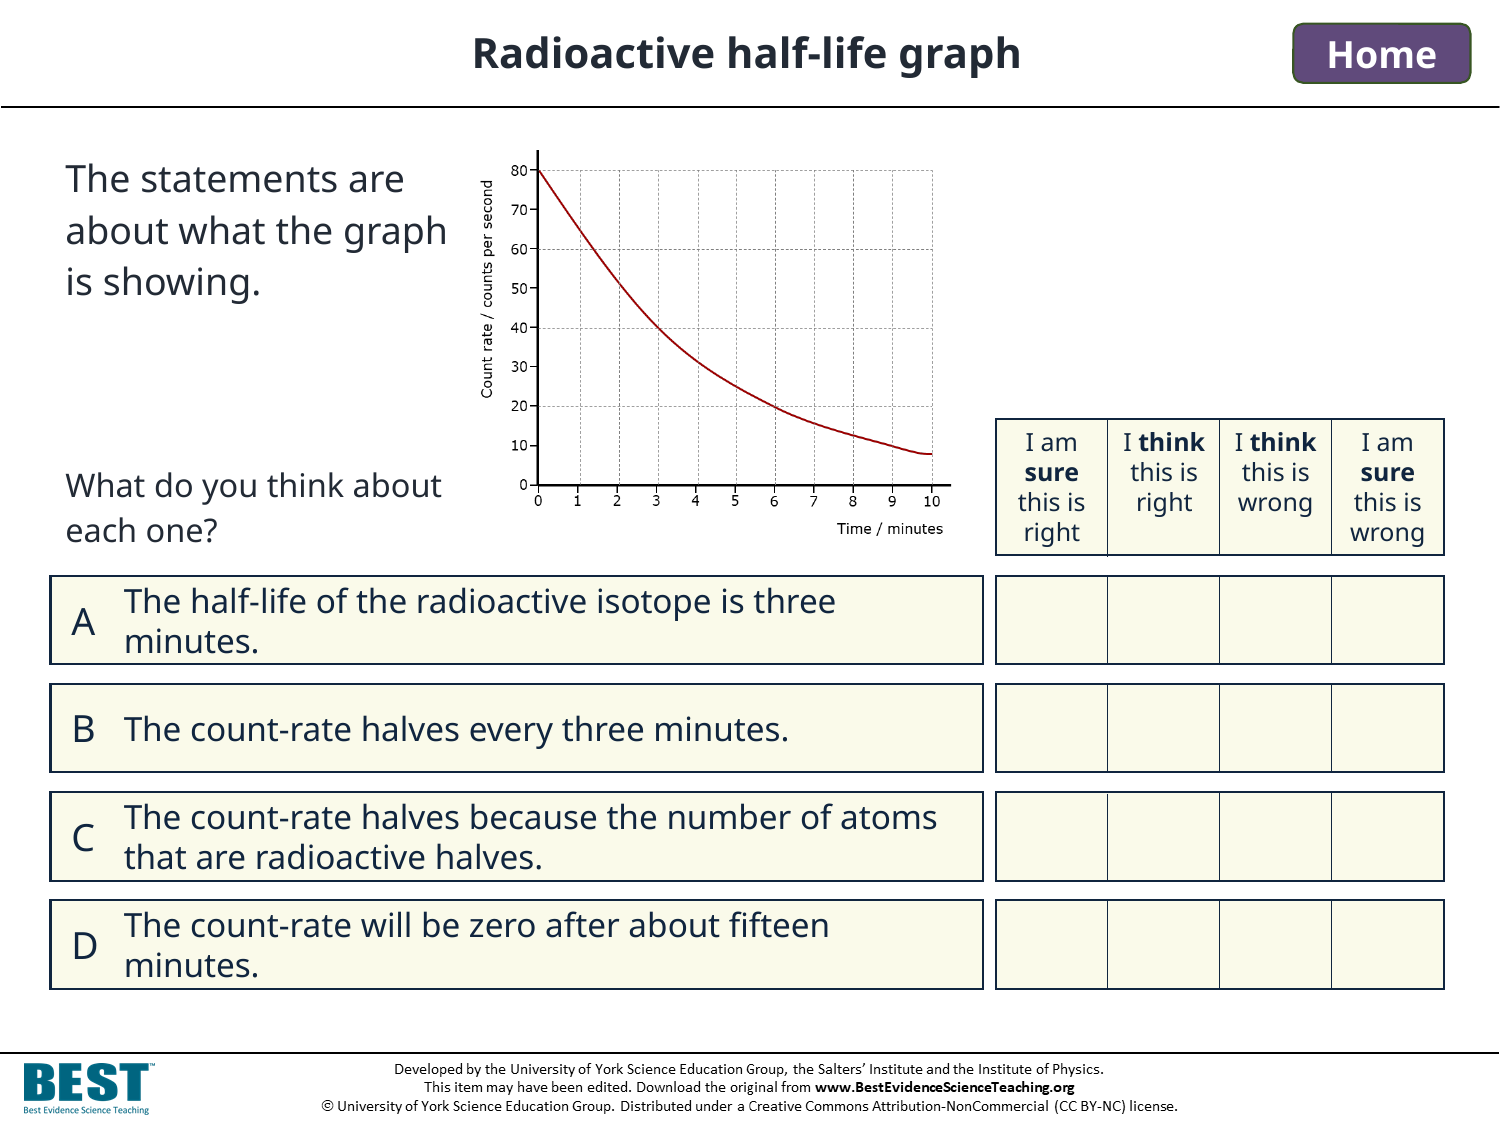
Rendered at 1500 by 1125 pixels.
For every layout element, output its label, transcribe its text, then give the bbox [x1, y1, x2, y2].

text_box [995, 575, 1444, 666]
picture [0, 106, 1500, 1125]
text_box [995, 899, 1444, 990]
text_box Home [1292, 22, 1472, 84]
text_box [995, 683, 1444, 774]
text_box Radioactive half-life graph [23, 4, 1471, 99]
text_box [995, 418, 1444, 557]
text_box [995, 792, 1444, 883]
